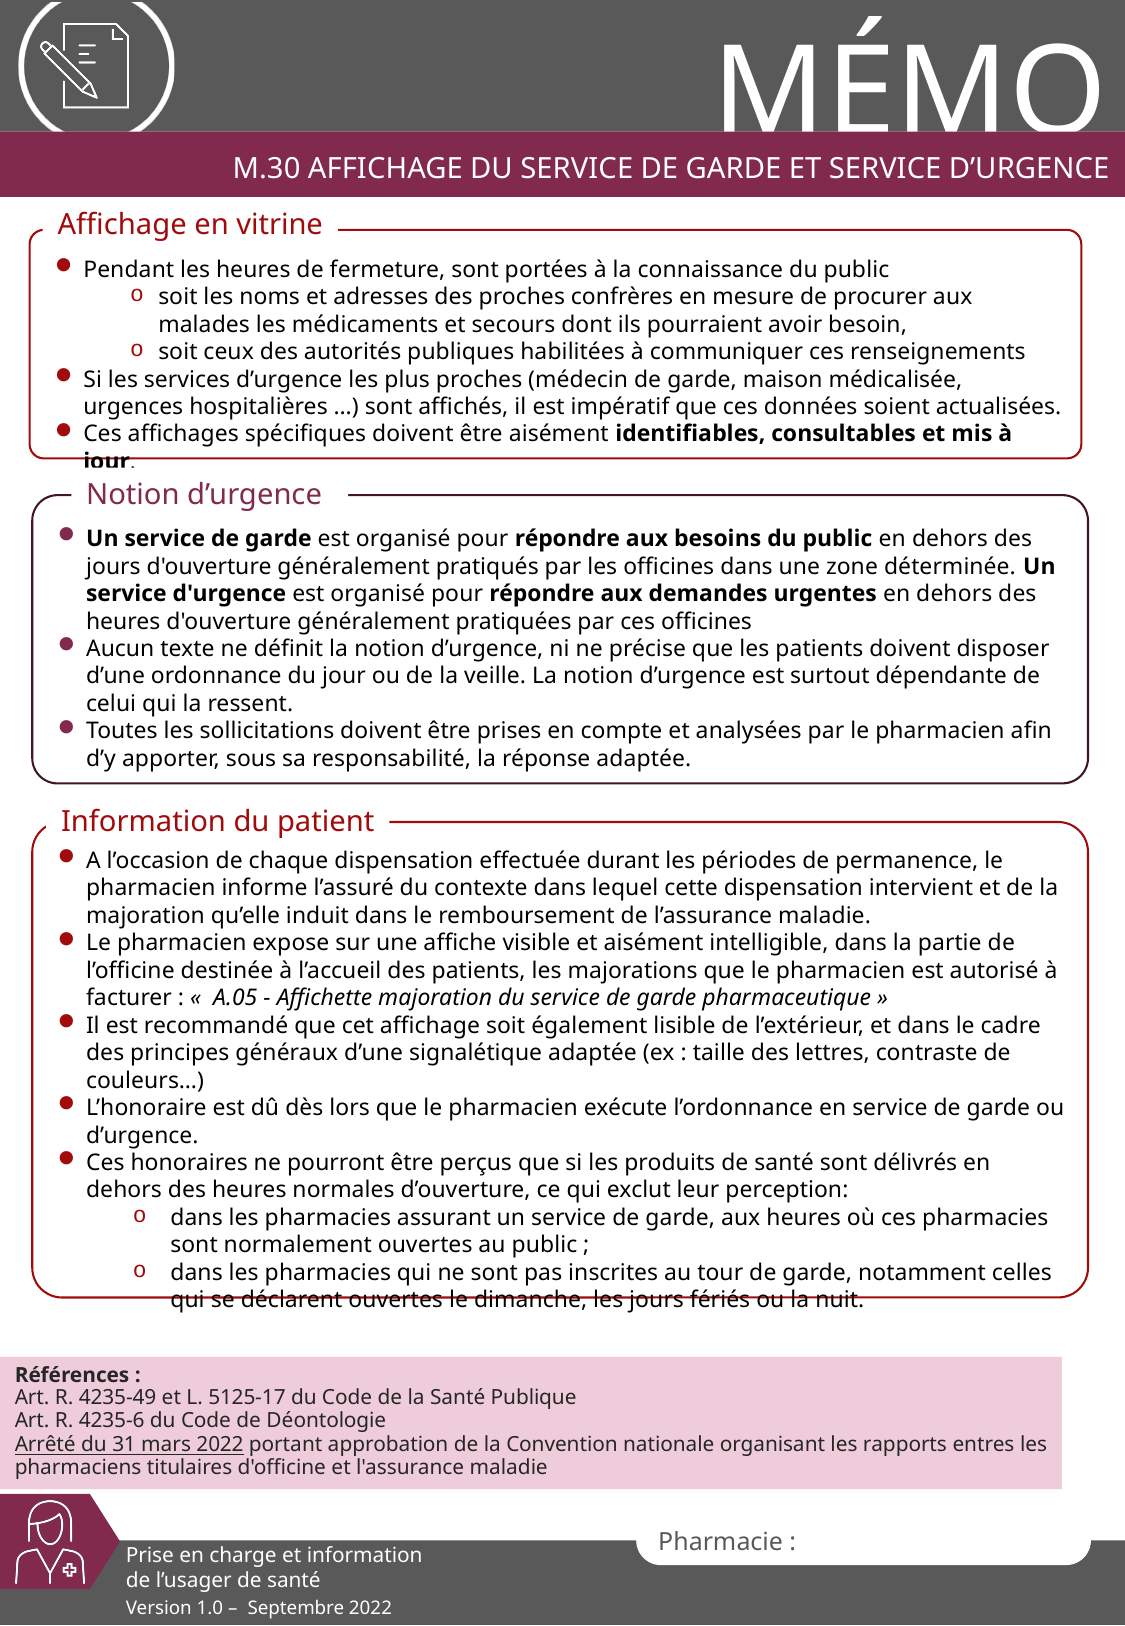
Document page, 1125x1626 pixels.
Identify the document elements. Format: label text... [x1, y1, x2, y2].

text_box Affichage en vitrine [42, 198, 338, 246]
text_box [338, 228, 1083, 448]
text_box Pendant les heures de fermeture, sont portées à la connaissance du public soit les noms et adresses des proches confrères en mesure de procurer aux malades les médicaments et secours dont ils pourraient avoir besoin, soit ceux des autorités publiques habilitées à communiquer ces renseignements Si les services d’urgence les plus proches (médecin de garde, maison médicalisée, urgences hospitalières …) sont affichés, il est impératif que ces données soient actualisées. Ces affichages spécifiques doivent être aisément identifiables, consultables et mis à jour. [40, 246, 1082, 482]
text_box Références : Art. R. 4235-49 et L. 5125-17 du Code de la Santé Publique Art. R. 4235-6 du Code de Déontologie Arrêté du 31 mars 2022 portant approbation de la Convention nationale organisant les rapports entres les pharmaciens titulaires d'officine et l'assurance maladie [0, 1356, 1062, 1490]
text_box [31, 825, 46, 1292]
text_box A l’occasion de chaque dispensation effectuée durant les périodes de permanence, le pharmacien informe l’assuré du contexte dans lequel cette dispensation intervient et de la majoration qu’elle induit dans le remboursement de l’assurance maladie. Le pharmacien expose sur une affiche visible et aisément intelligible, dans la partie de l’officine destinée à l’accueil des patients, les majorations que le pharmacien est autorisé à facturer : « A.05 - Affichette majoration du service de garde pharmaceutique » Il est recommandé que cet affichage soit également lisible de l’extérieur, et dans le cadre des principes généraux d’une signalétique adaptée (ex : taille des lettres, contraste de couleurs…) L’honoraire est dû dès lors que le pharmacien exécute l’ordonnance en service de garde ou d’urgence. Ces honoraires ne pourront être perçus que si les produits de santé sont délivrés en dehors des heures normales d’ouverture, ce qui exclut leur perception: dans les pharmacies assurant un service de garde, aux heures où ces pharmacies sont normalement ouvertes au public ; dans les pharmacies qui ne sont pas inscrites au tour de garde, notamment celles qui se déclarent ouvertes le dimanche, les jours fériés ou la nuit. [43, 838, 1084, 1320]
picture [0, 1492, 100, 1592]
text_box Notion d’urgence [71, 467, 349, 516]
text_box M.30 Affichage du service de garde et service d’urgence [36, 145, 1125, 192]
text_box [349, 494, 1090, 771]
picture [18, 2, 175, 131]
text_box Information du patient [46, 794, 390, 838]
text_box [28, 229, 42, 459]
text_box Un service de garde est organisé pour répondre aux besoins du public en dehors des jours d'ouverture généralement pratiqués par les officines dans une zone déterminée. Un service d'urgence est organisé pour répondre aux demandes urgentes en dehors des heures d'ouverture généralement pratiquées par ces officines Aucun texte ne définit la notion d’urgence, ni ne précise que les patients doivent disposer d’une ordonnance du jour ou de la veille. La notion d’urgence est surtout dépendante de celui qui la ressent. Toutes les sollicitations doivent être prises en compte et analysées par le pharmacien afin d’y apporter, sous sa responsabilité, la réponse adaptée. [43, 516, 1086, 779]
text_box [31, 494, 1079, 785]
text_box [390, 820, 1090, 1285]
